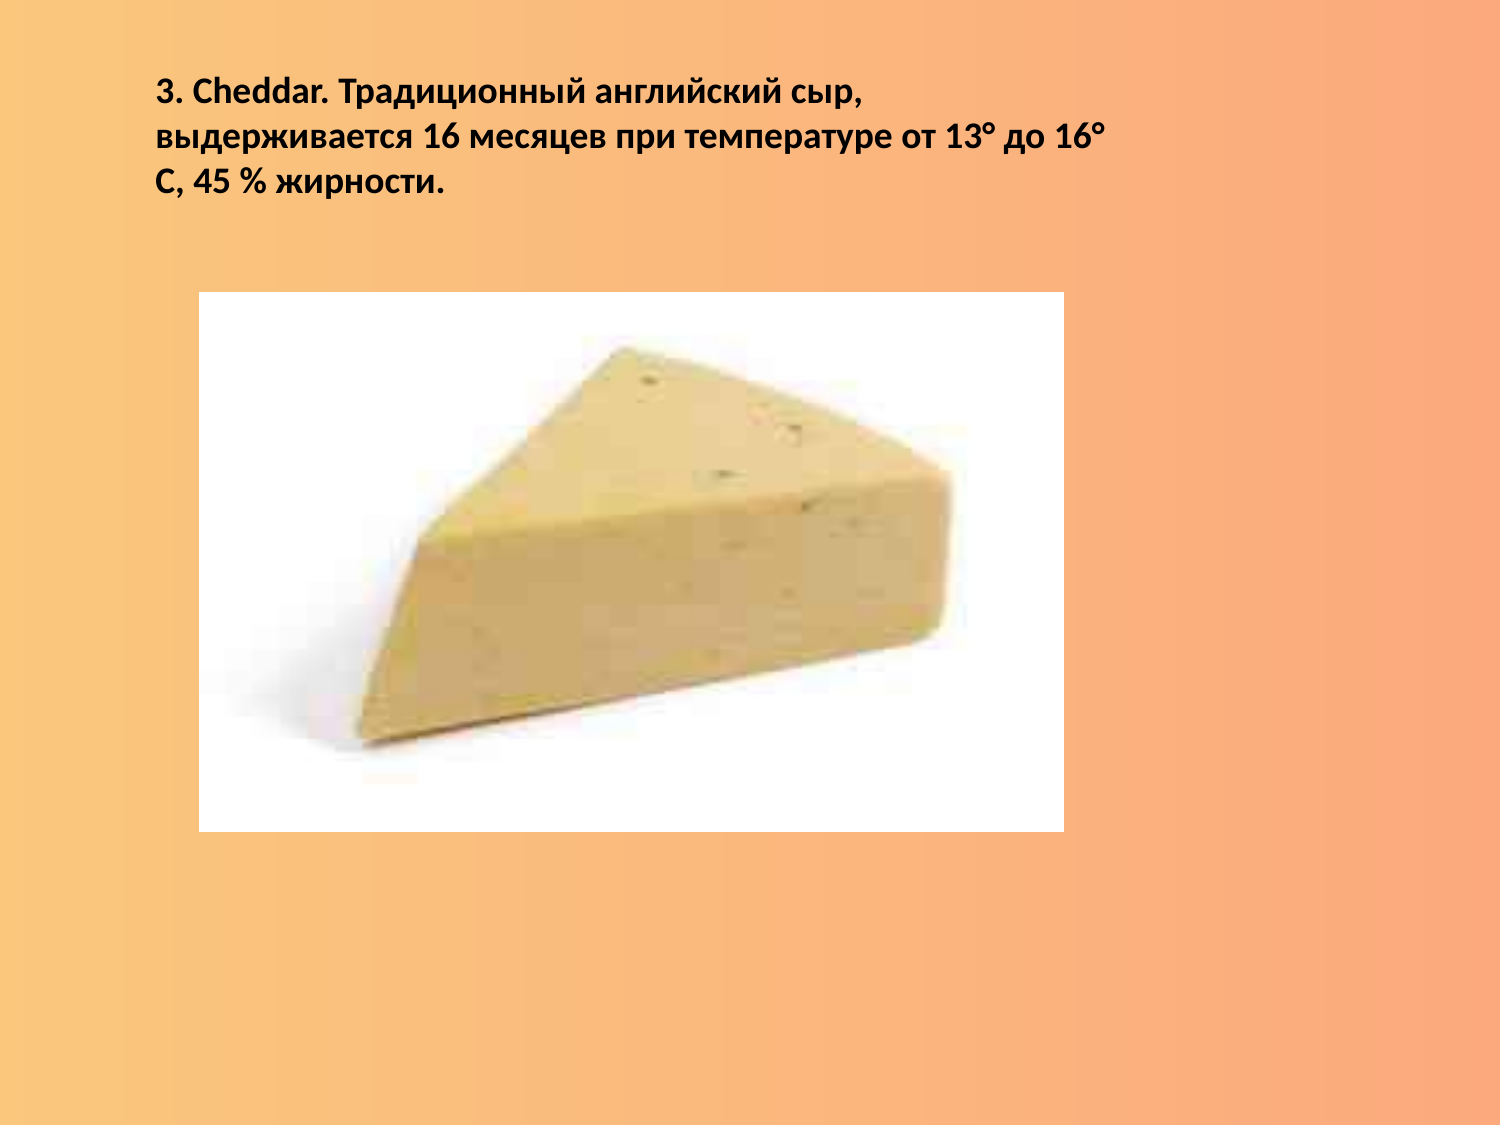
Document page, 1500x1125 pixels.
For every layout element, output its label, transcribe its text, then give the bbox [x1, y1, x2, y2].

picture [198, 292, 1065, 833]
text_box 3. Cheddar. Традиционный английский сыр, выдерживается 16 месяцев при температуре от 13° до 16° С, 45 % жирности. [140, 58, 1125, 209]
